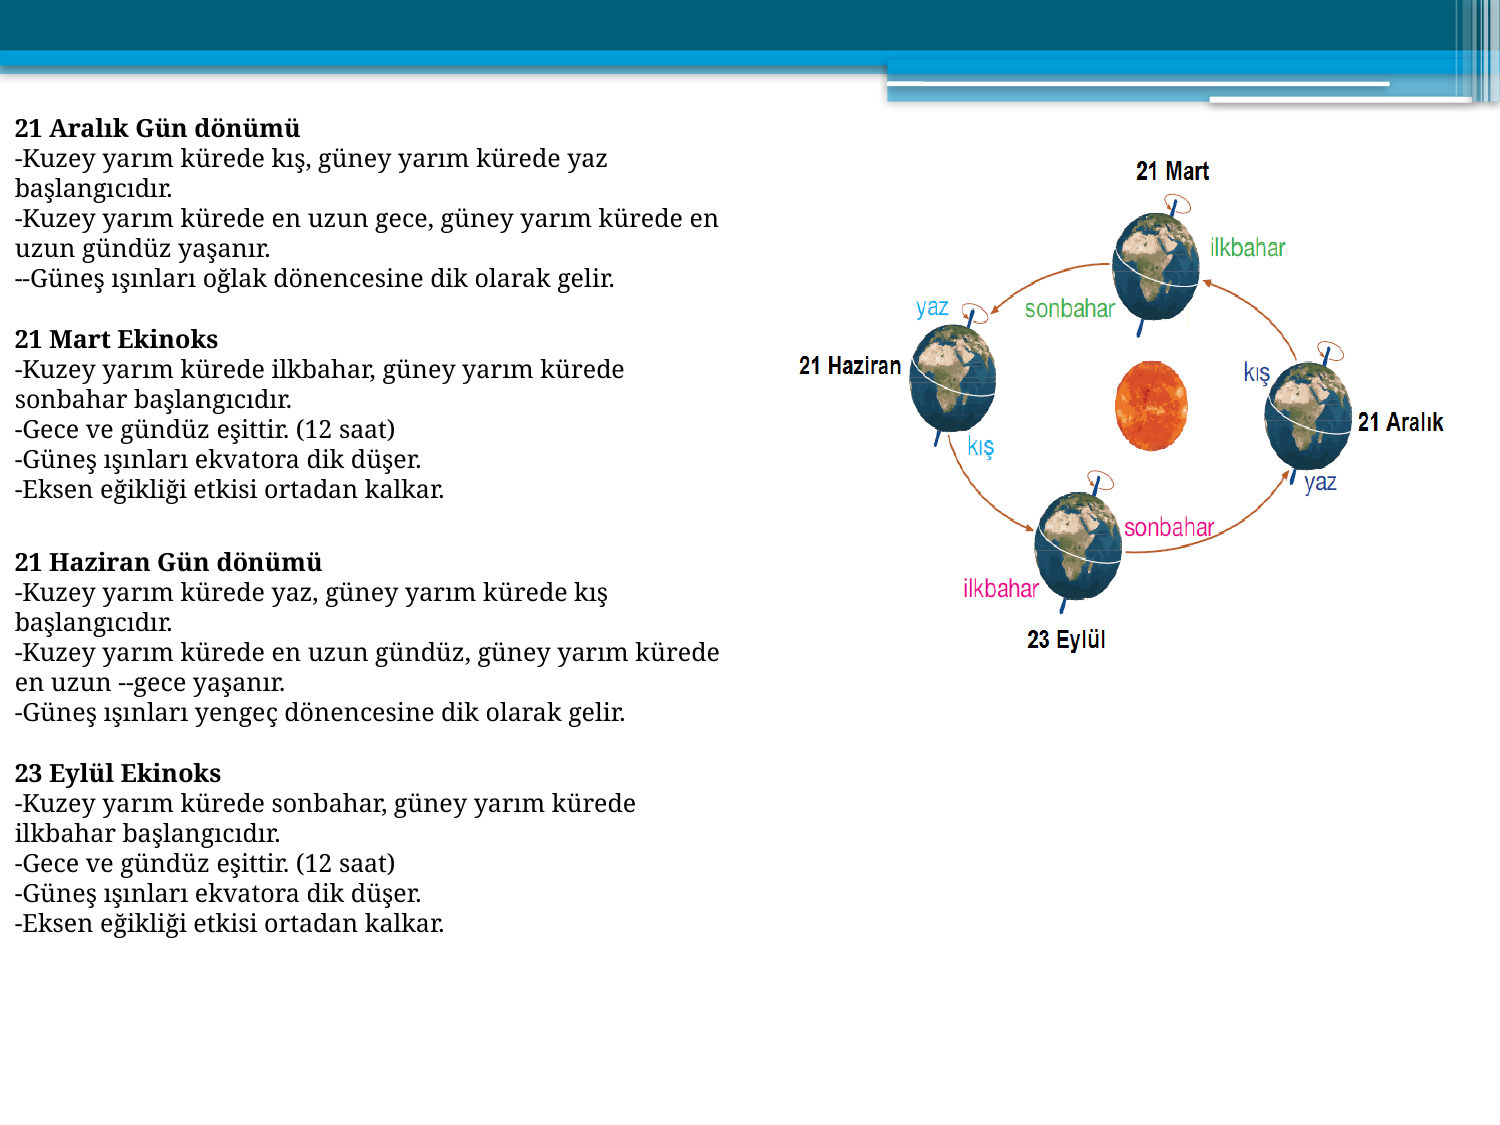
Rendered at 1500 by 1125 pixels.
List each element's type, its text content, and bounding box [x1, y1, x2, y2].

text_box 21 Mart Ekinoks -Kuzey yarım kürede ilkbahar, güney yarım kürede sonbahar başlangıcıdır. -Gece ve gündüz eşittir. (12 saat) -Güneş ışınları ekvatora dik düşer. -Eksen eğikliği etkisi ortadan kalkar. [0, 316, 750, 511]
text_box 21 Haziran Gün dönümü -Kuzey yarım kürede yaz, güney yarım kürede kış başlangıcıdır. -Kuzey yarım kürede en uzun gündüz, güney yarım kürede en uzun --gece yaşanır. -Güneş ışınları yengeç dönencesine dik olarak gelir. [0, 538, 750, 734]
text_box 23 Eylül Ekinoks -Kuzey yarım kürede sonbahar, güney yarım kürede ilkbahar başlangıcıdır. -Gece ve gündüz eşittir. (12 saat) -Güneş ışınları ekvatora dik düşer. -Eksen eğikliği etkisi ortadan kalkar. [0, 749, 750, 945]
text_box 21 Aralık Gün dönümü -Kuzey yarım kürede kış, güney yarım kürede yaz başlangıcıdır. -Kuzey yarım kürede en uzun gece, güney yarım kürede en uzun gündüz yaşanır. --Güneş ışınları oğlak dönencesine dik olarak gelir. [0, 105, 750, 300]
picture [796, 152, 1456, 665]
